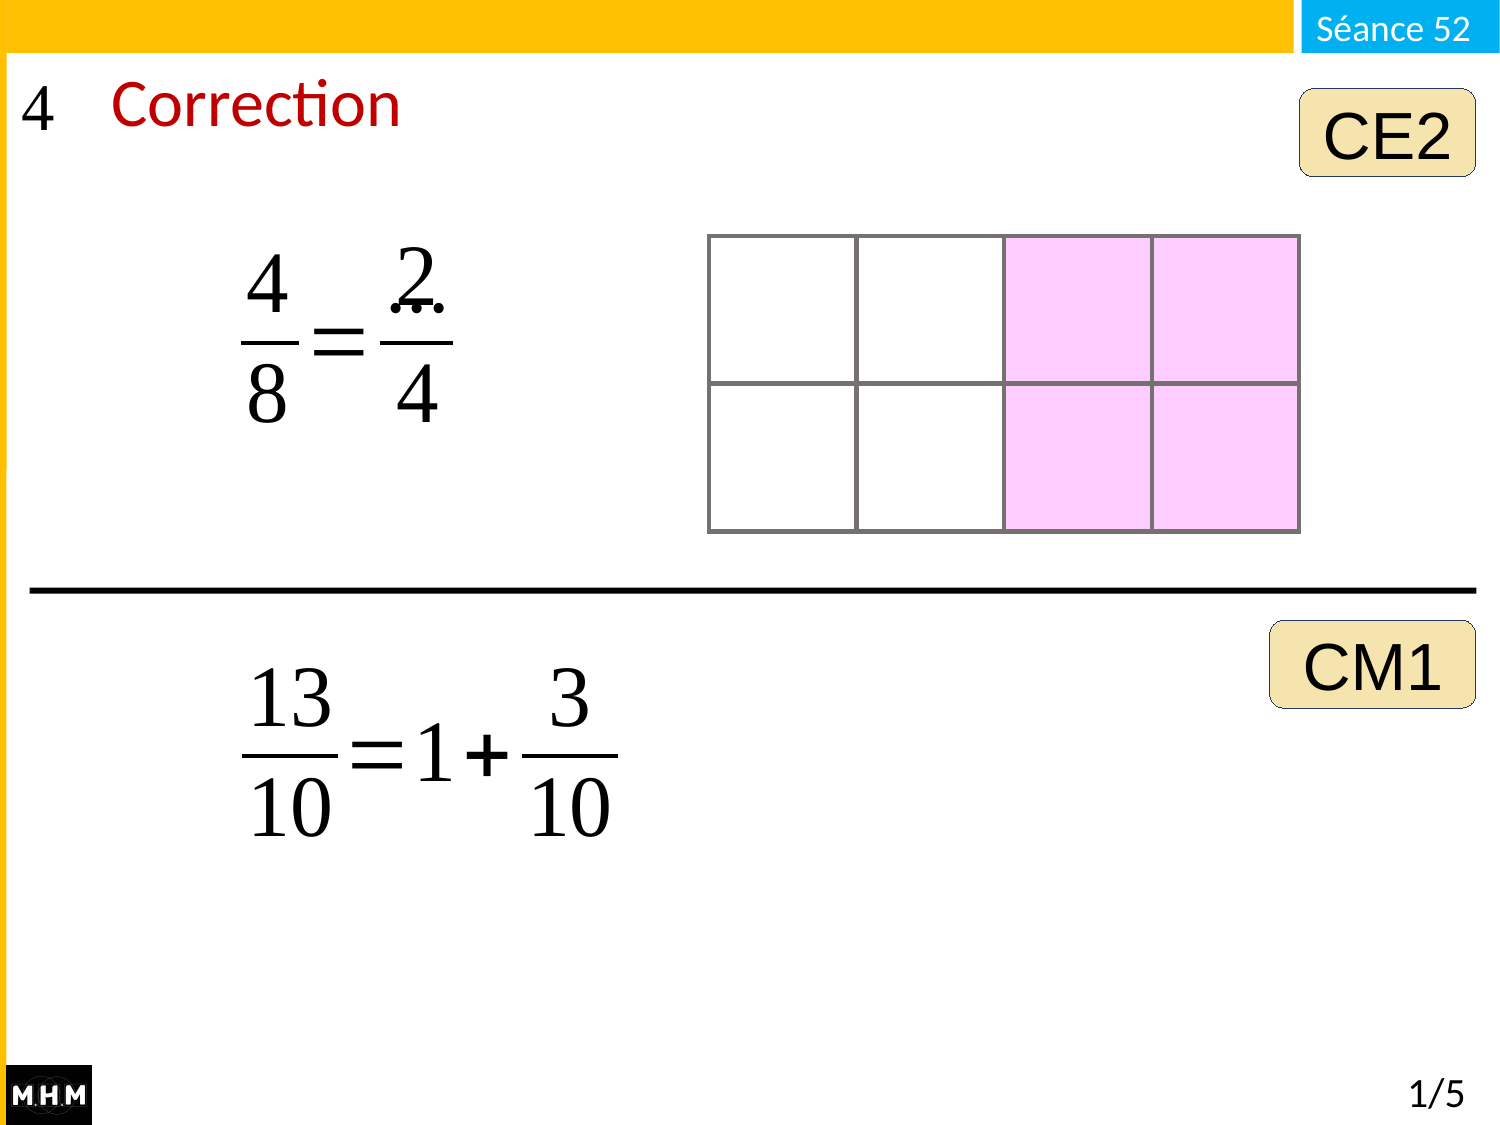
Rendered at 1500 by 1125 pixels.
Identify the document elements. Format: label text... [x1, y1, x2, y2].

picture [6, 1065, 92, 1125]
text_box Correction [96, 60, 478, 149]
list 1/5 [1373, 1064, 1500, 1125]
text_box CE2 [1299, 88, 1476, 177]
text_box CM1 [1269, 620, 1476, 709]
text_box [708, 235, 1300, 532]
